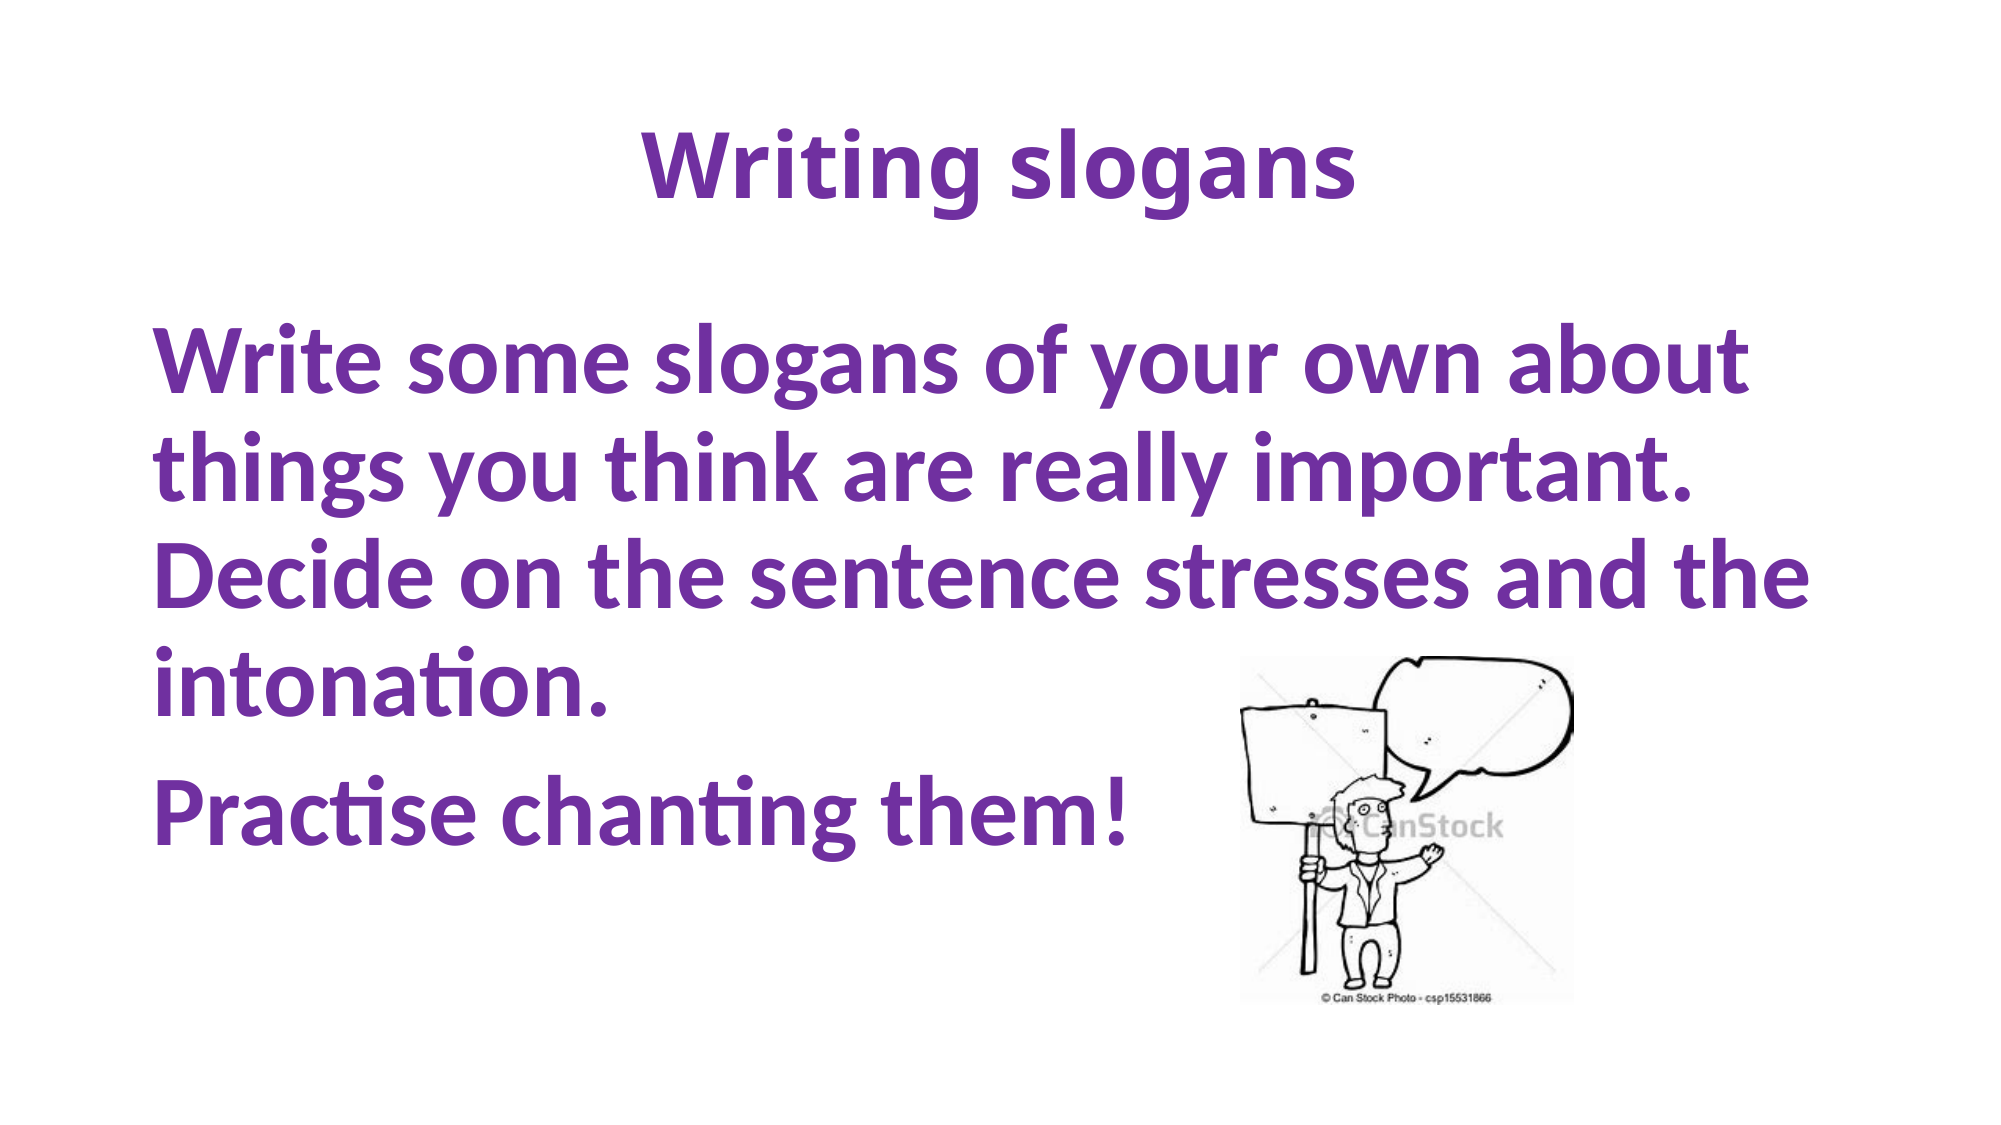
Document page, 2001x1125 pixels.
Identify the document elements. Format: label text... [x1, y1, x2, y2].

list Write some slogans of your own about things you think are really important. Decide on the sentence stresses and the intonation. Practise chanting them! [137, 299, 1863, 1014]
picture [1240, 656, 1574, 1005]
title Writing slogans [137, 59, 1863, 278]
